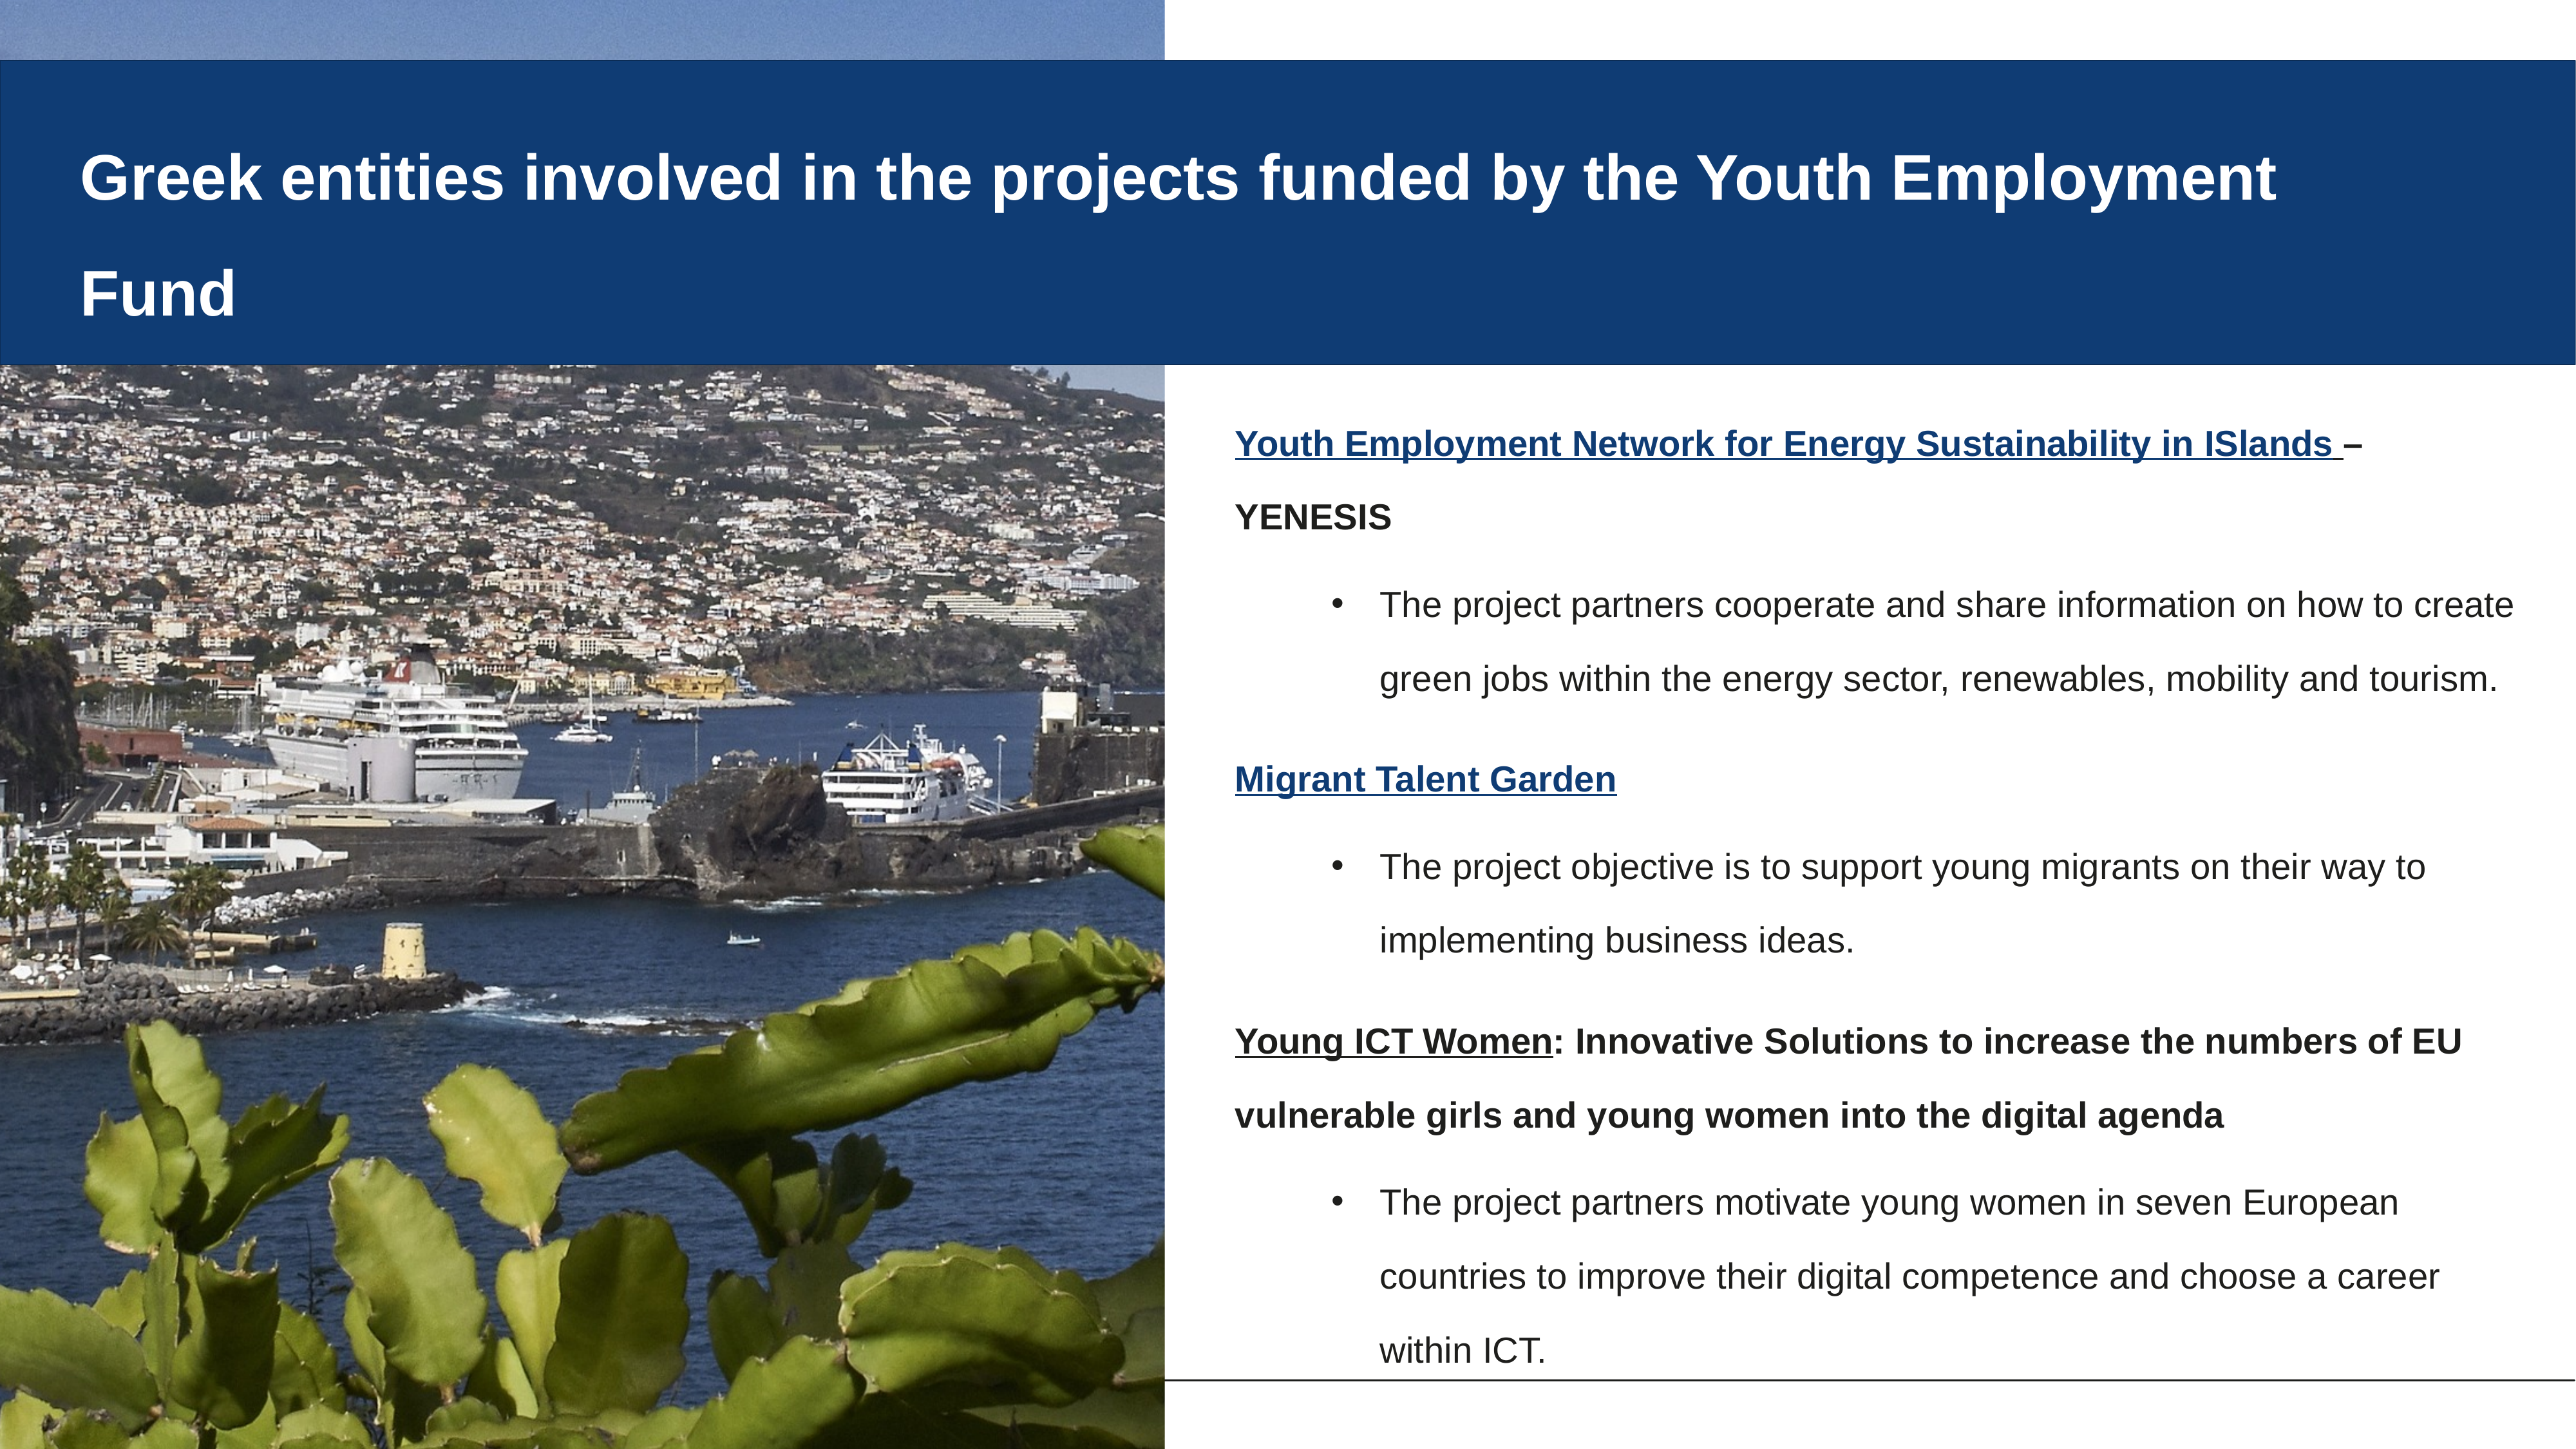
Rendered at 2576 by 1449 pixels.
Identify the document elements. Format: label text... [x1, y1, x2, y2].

list Youth Employment Network for Energy Sustainability in ISlands – YENESIS The project partners cooperate and share information on how to create green jobs within the energy sector, renewables, mobility and tourism. Migrant Talent Garden The project objective is to support young migrants on their way to implementing business ideas. Young ICT Women: Innovative Solutions to increase the numbers of EU vulnerable girls and young women into the digital agenda The project partners motivate young women in seven European countries to improve their digital competence and choose a career within ICT. [1235, 389, 2526, 1340]
text_box [1165, 60, 2576, 365]
picture [0, 0, 1165, 1449]
text_box Greek entities involved in the projects funded by the Youth Employment Fund [1165, 97, 2390, 329]
